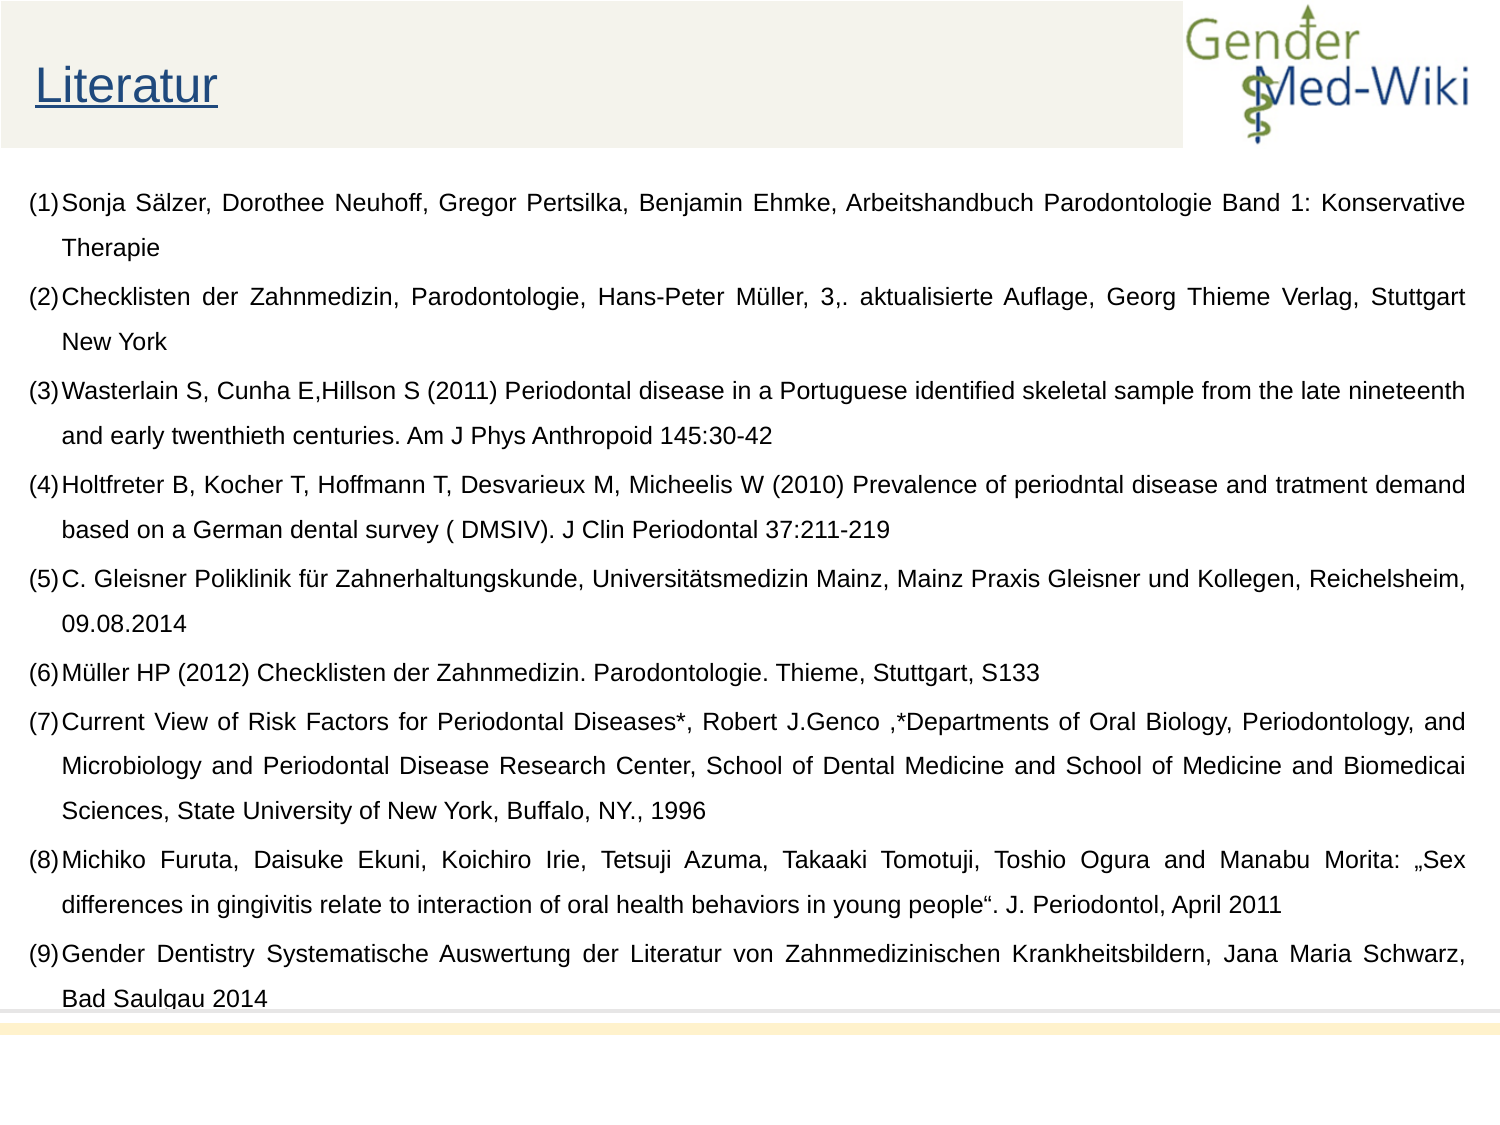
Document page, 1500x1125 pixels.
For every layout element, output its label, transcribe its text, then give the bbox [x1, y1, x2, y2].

picture [1183, 0, 1471, 149]
text_box Literatur [27, 45, 664, 120]
text_box [0, 1023, 1500, 1035]
text_box Sonja Sälzer, Dorothee Neuhoff, Gregor Pertsilka, Benjamin Ehmke, Arbeitshandbuch Parodontologie Band 1: Konservative Therapie Checklisten der Zahnmedizin, Parodontologie, Hans-Peter Müller, 3,. aktualisierte Auflage, Georg Thieme Verlag, Stuttgart New York Wasterlain S, Cunha E,Hillson S (2011) Periodontal disease in a Portuguese identified skeletal sample from the late nineteenth and early twenthieth centuries. Am J Phys Anthropoid 145:30-42 Holtfreter B, Kocher T, Hoffmann T, Desvarieux M, Micheelis W (2010) Prevalence of periodntal disease and tratment demand based on a German dental survey ( DMSIV). J Clin Periodontal 37:211-219 C. Gleisner Poliklinik für Zahnerhaltungskunde, Universitätsmedizin Mainz, Mainz Praxis Gleisner und Kollegen, Reichelsheim, 09.08.2014 Müller HP (2012) Checklisten der Zahnmedizin. Parodontologie. Thieme, Stuttgart, S133 Current View of Risk Factors for Periodontal Diseases*, Robert J.Genco ,*Departments of Oral Biology, Periodontology, and Microbiology and Periodontal Disease Research Center, School of Dental Medicine and School of Medicine and Biomedicai Sciences, State University of New York, Buffalo, NY., 1996 Michiko Furuta, Daisuke Ekuni, Koichiro Irie, Tetsuji Azuma, Takaaki Tomotuji, Toshio Ogura and Manabu Morita: „Sex differences in gingivitis relate to interaction of oral health behaviors in young people“. J. Periodontol, April 2011 Gender Dentistry Systematische Auswertung der Literatur von Zahnmedizinischen Krankheitsbildern, Jana Maria Schwarz, Bad Saulgau 2014 [21, 163, 1477, 1009]
